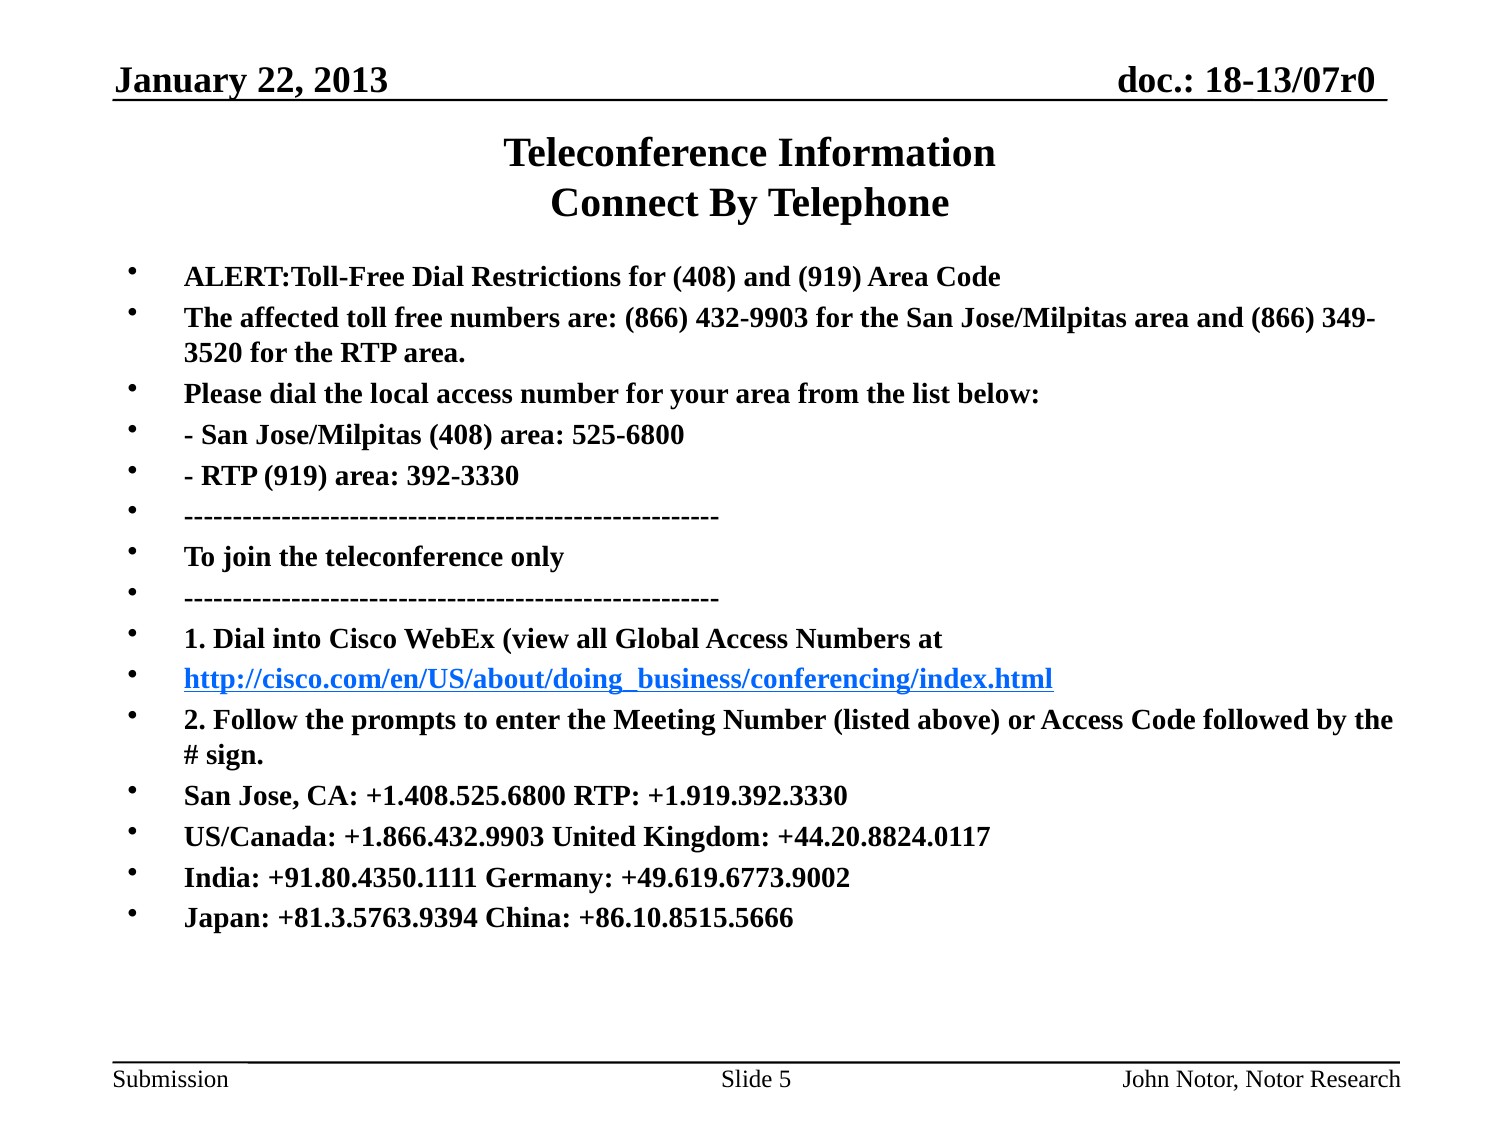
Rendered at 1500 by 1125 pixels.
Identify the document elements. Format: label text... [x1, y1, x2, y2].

slide_number Slide 5 [712, 1061, 800, 1093]
title Teleconference Information Connect By Telephone [112, 112, 1388, 238]
list ALERT:Toll-Free Dial Restrictions for (408) and (919) Area Code The affected toll free numbers are: (866) 432-9903 for the San Jose/Milpitas area and (866) 349-3520 for the RTP area. Please dial the local access number for your area from the list below: - San Jose/Milpitas (408) area: 525-6800 - RTP (919) area: 392-3330 ------------------------------------------------------- To join the teleconference only ------------------------------------------------------- 1. Dial into Cisco WebEx (view all Global Access Numbers at http://cisco.com/en/US/about/doing_business/conferencing/index.html 2. Follow the prompts to enter the Meeting Number (listed above) or Access Code followed by the # sign. San Jose, CA: +1.408.525.6800 RTP: +1.919.392.3330 US/Canada: +1.866.432.9903 United Kingdom: +44.20.8824.0117 India: +91.80.4350.1111 Germany: +49.619.6773.9002 Japan: +81.3.5763.9394 China: +86.10.8515.5666 [112, 249, 1426, 976]
footer John Notor, Notor Research [1087, 1062, 1402, 1094]
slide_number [114, 54, 392, 101]
